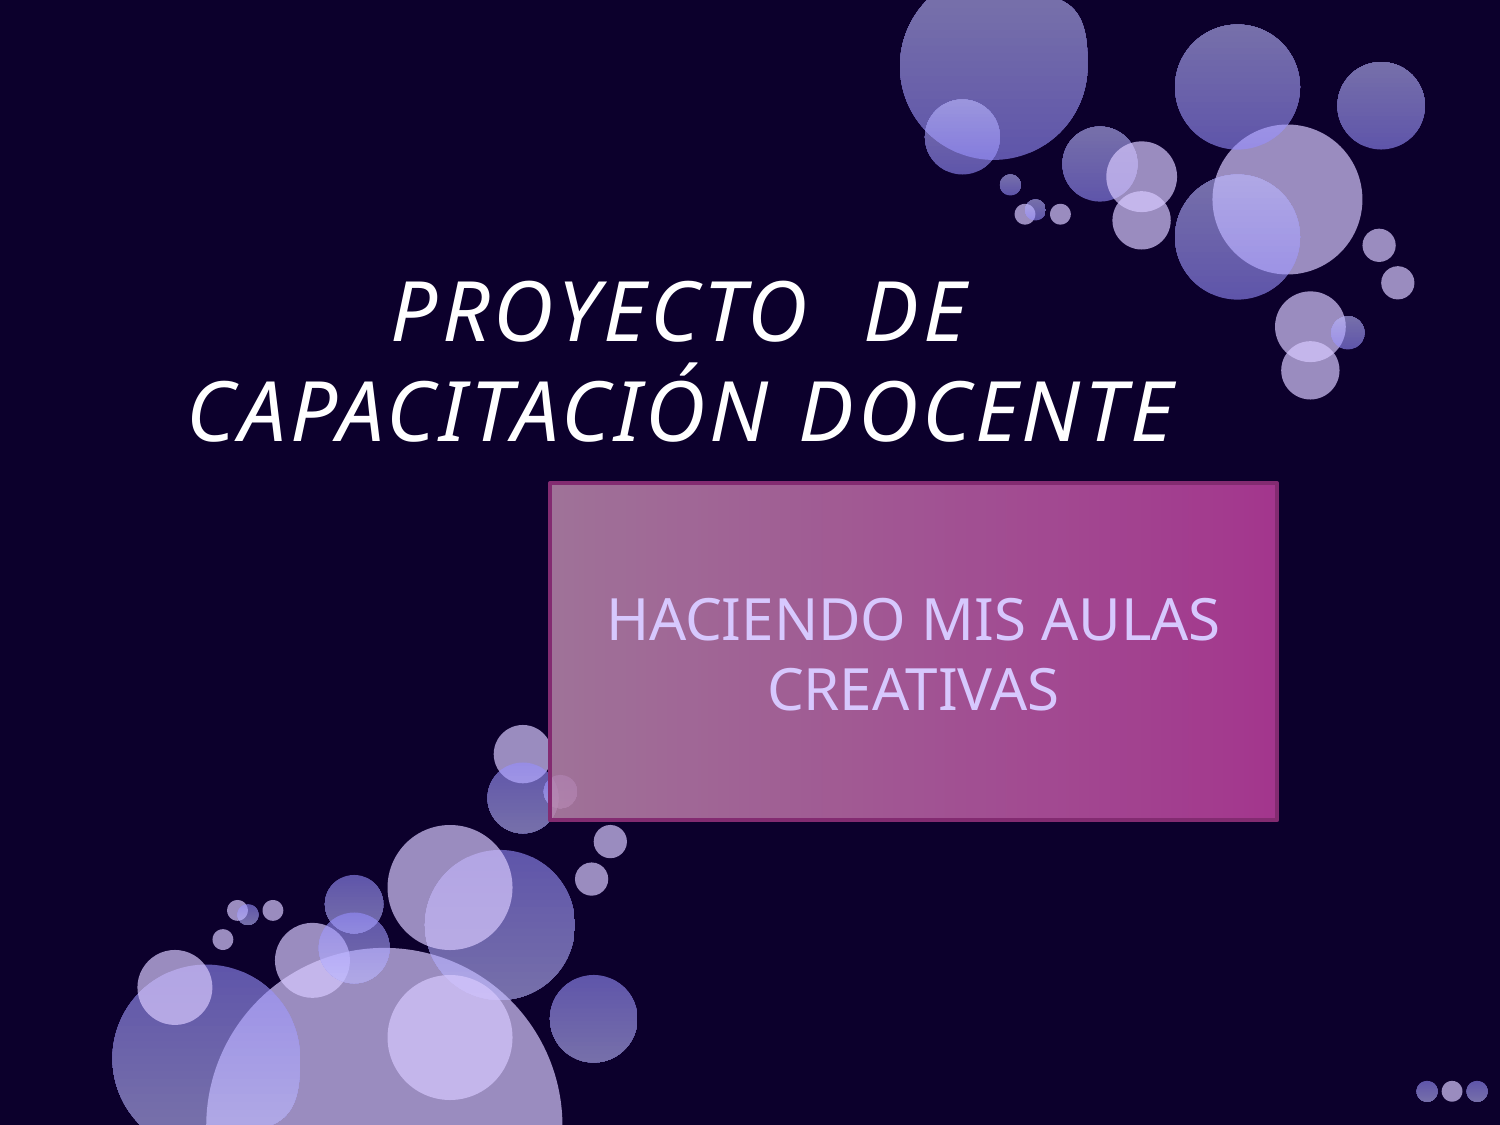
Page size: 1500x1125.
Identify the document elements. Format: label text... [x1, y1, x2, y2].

subtitle HACIENDO MIS AULAS CREATIVAS [548, 481, 1279, 822]
title PROYECTO DE CAPACITACIÓN DOCENTE [112, 237, 1275, 479]
